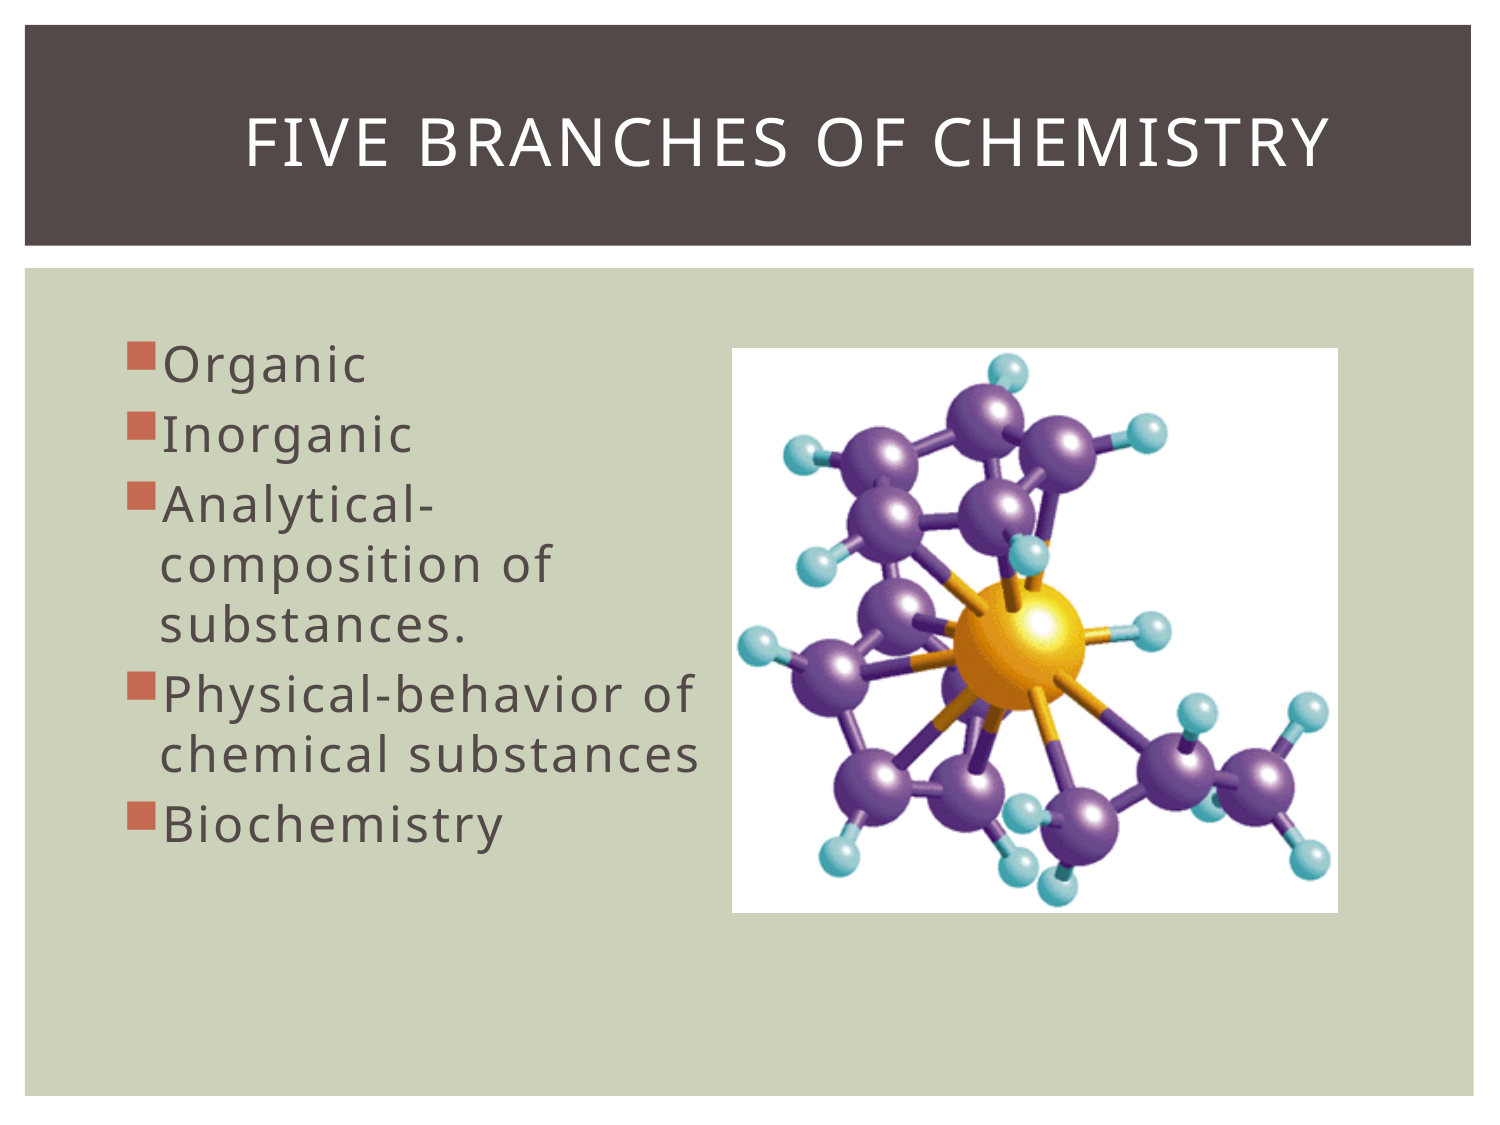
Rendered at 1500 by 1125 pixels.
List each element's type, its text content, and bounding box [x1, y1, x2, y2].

picture [731, 348, 1338, 913]
list Organic Inorganic Analytical-composition of substances. Physical-behavior of chemical substances Biochemistry [99, 324, 725, 1069]
title Five Branches of Chemistry [150, 45, 1425, 234]
